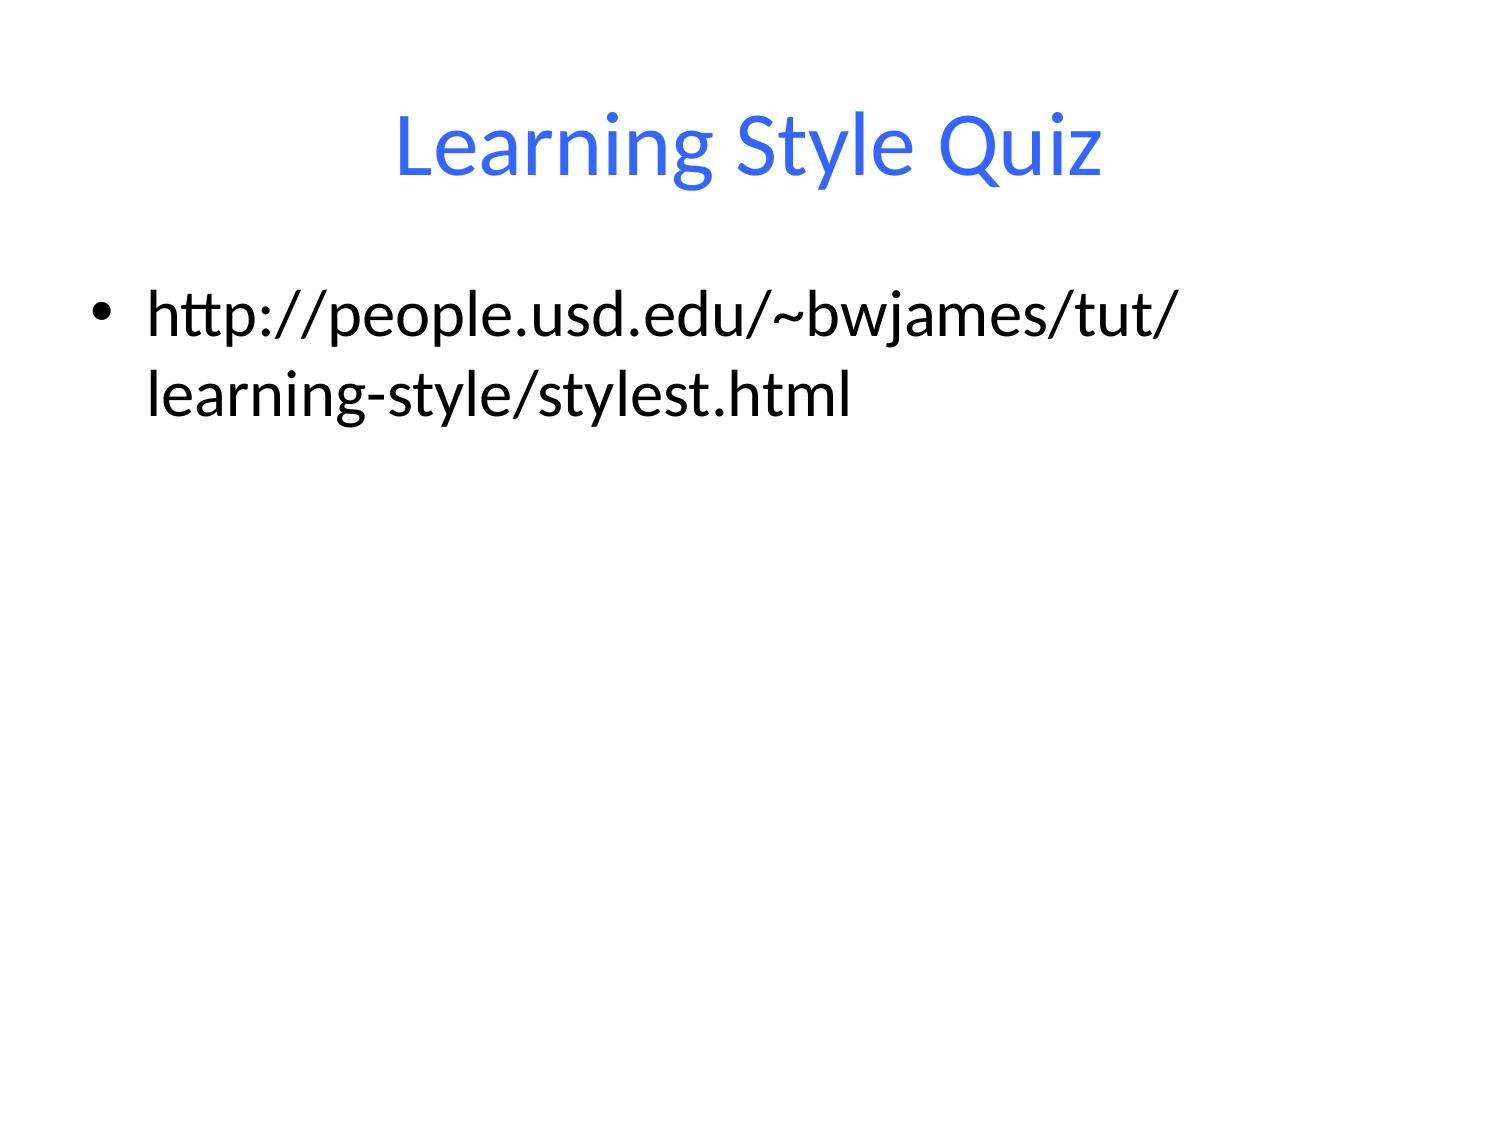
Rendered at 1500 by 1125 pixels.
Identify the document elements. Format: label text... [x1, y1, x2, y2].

title Learning Style Quiz [75, 45, 1425, 233]
list http://people.usd.edu/~bwjames/tut/learning-style/stylest.html [75, 262, 1425, 1005]
